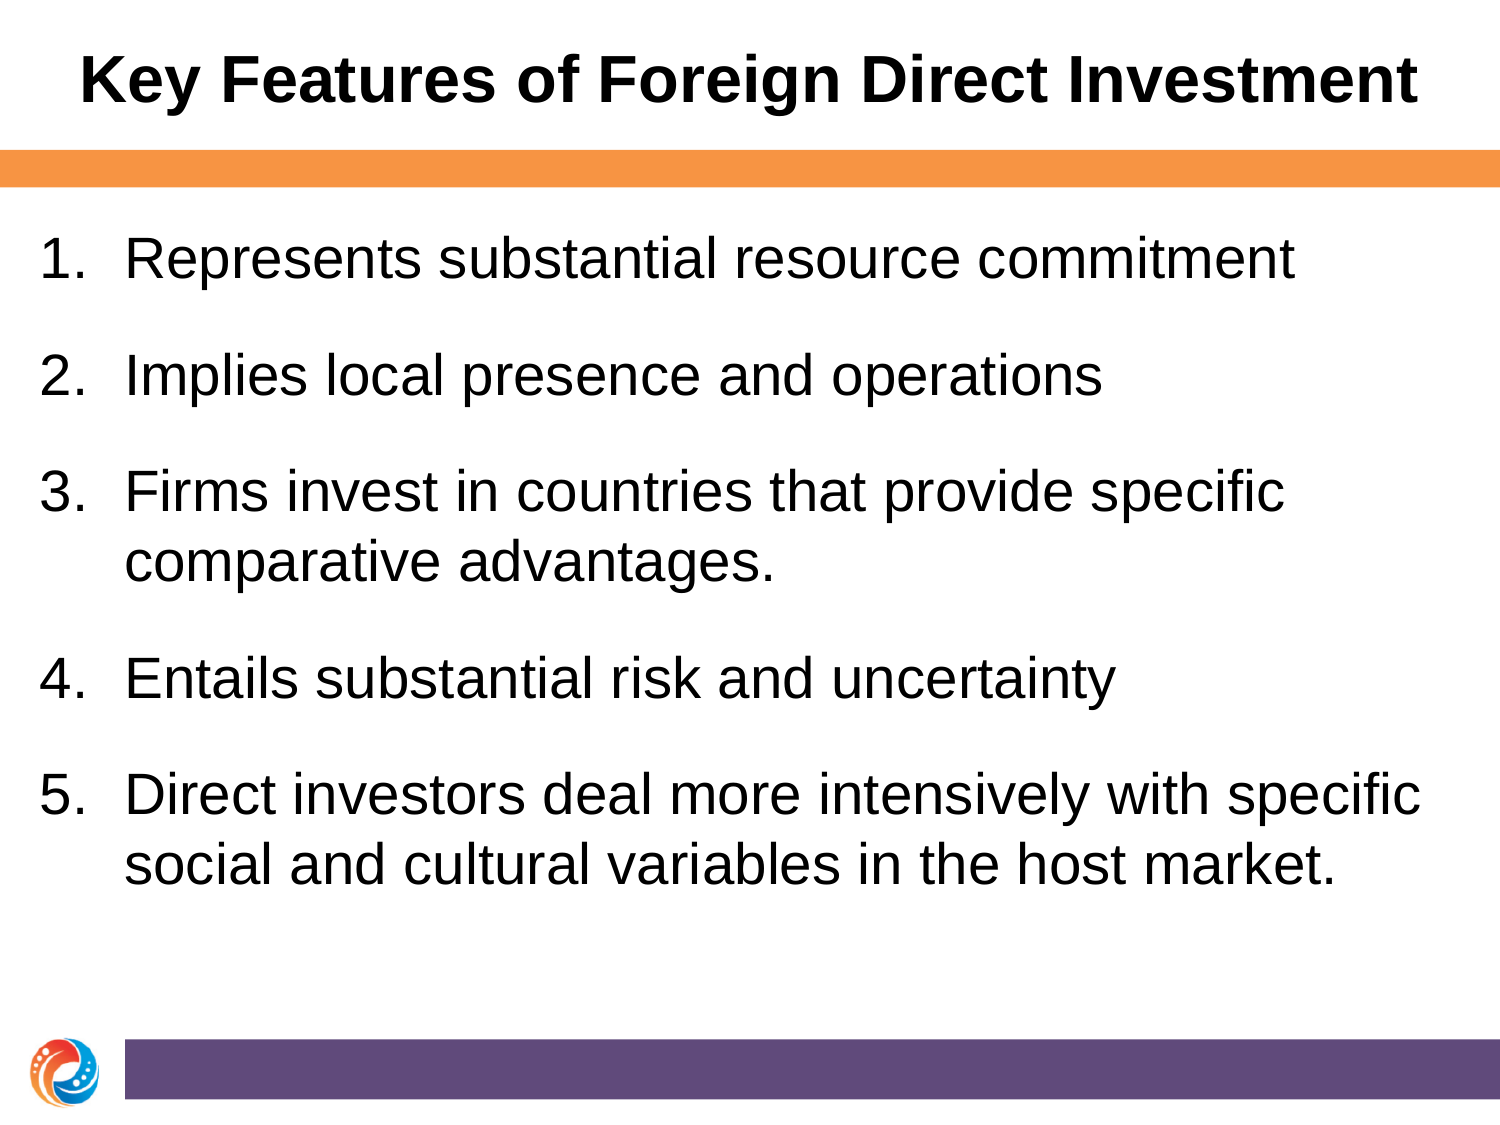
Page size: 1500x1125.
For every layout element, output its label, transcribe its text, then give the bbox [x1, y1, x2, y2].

text_box [0, 148, 1500, 190]
text_box [125, 1039, 1500, 1100]
footer Copyright © 2014 Pearson Education [512, 1042, 988, 1103]
title Key Features of Foreign Direct Investment [24, 6, 1476, 145]
subtitle Represents substantial resource commitment Implies local presence and operations Firms invest in countries that provide specific comparative advantages. Entails substantial risk and uncertainty Direct investors deal more intensively with specific social and cultural variables in the host market. [24, 212, 1451, 1038]
picture [23, 1032, 105, 1111]
